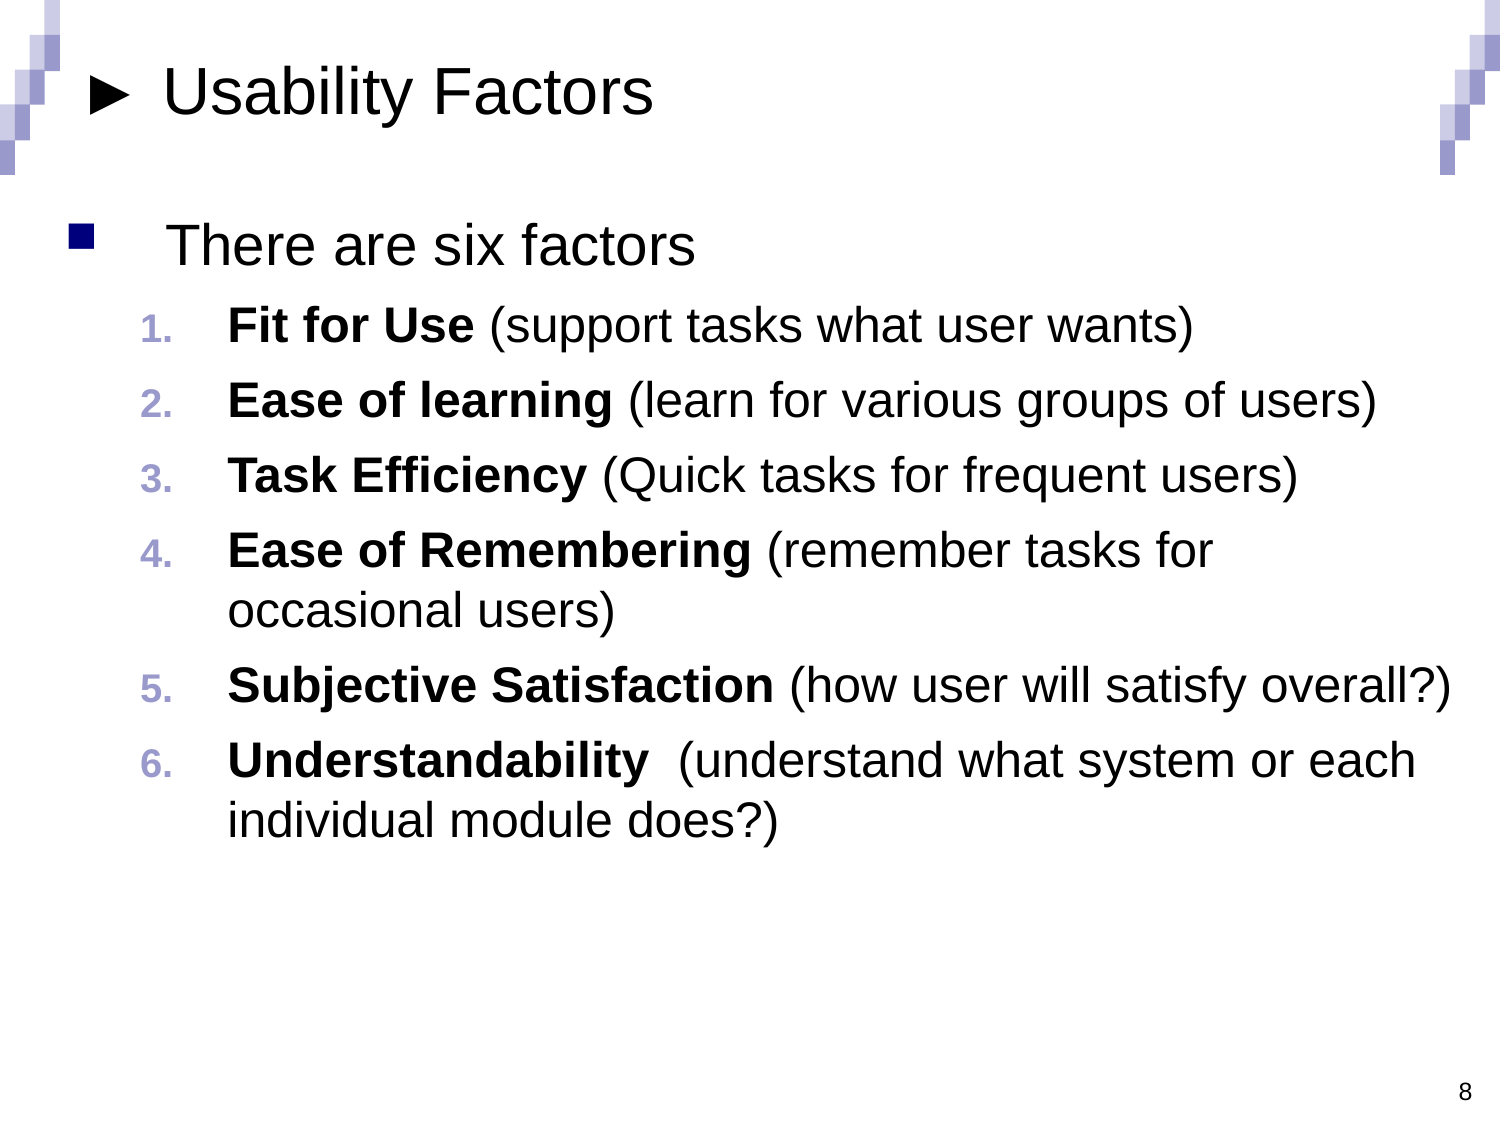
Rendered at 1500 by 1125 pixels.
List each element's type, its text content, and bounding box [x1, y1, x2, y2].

slide_number 8 [1137, 1062, 1488, 1113]
title ► Usability Factors [62, 0, 1438, 176]
list There are six factors Fit for Use (support tasks what user wants) Ease of learning (learn for various groups of users) Task Efficiency (Quick tasks for frequent users) Ease of Remembering (remember tasks for occasional users) Subjective Satisfaction (how user will satisfy overall?) Understandability (understand what system or each individual module does?) [49, 199, 1476, 1063]
